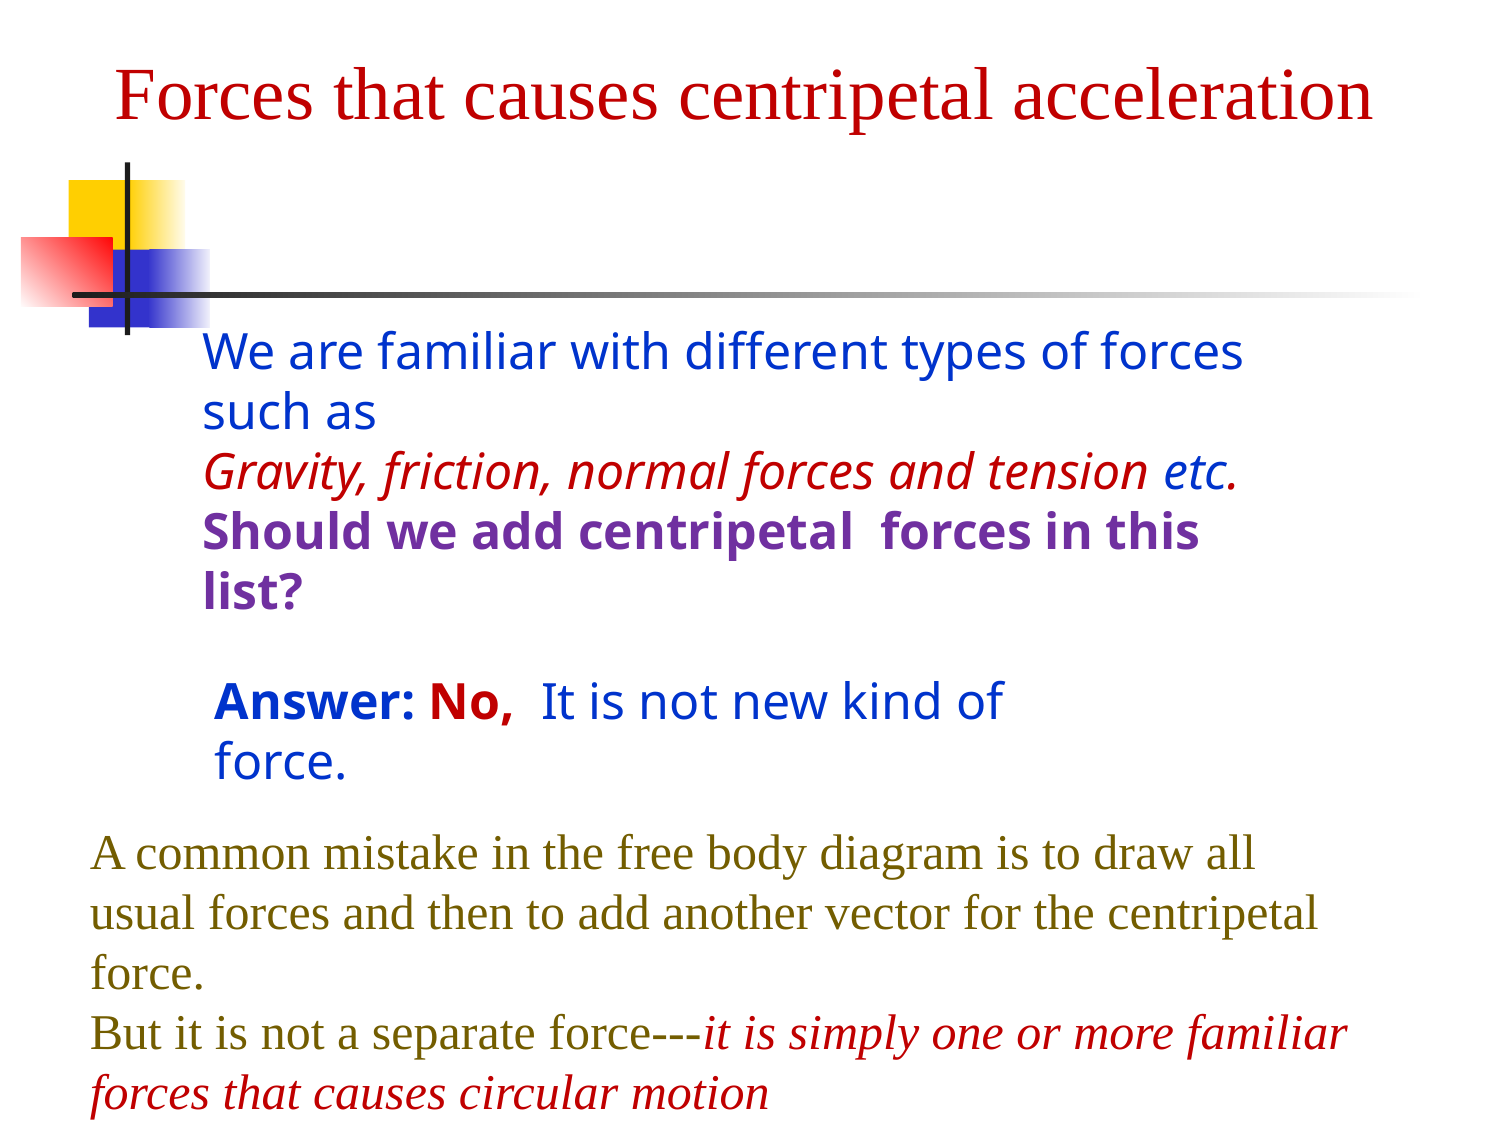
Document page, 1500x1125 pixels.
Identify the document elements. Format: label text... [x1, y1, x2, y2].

text_box Answer: No, It is not new kind of force. [199, 662, 1100, 798]
text_box Forces that causes centripetal acceleration [99, 37, 1463, 143]
text_box We are familiar with different types of forces such as Gravity, friction, normal forces and tension etc. Should we add centripetal forces in this list? [187, 312, 1313, 628]
text_box A common mistake in the free body diagram is to draw all usual forces and then to add another vector for the centripetal force. But it is not a separate force---it is simply one or more familiar forces that causes circular motion [75, 812, 1388, 1125]
